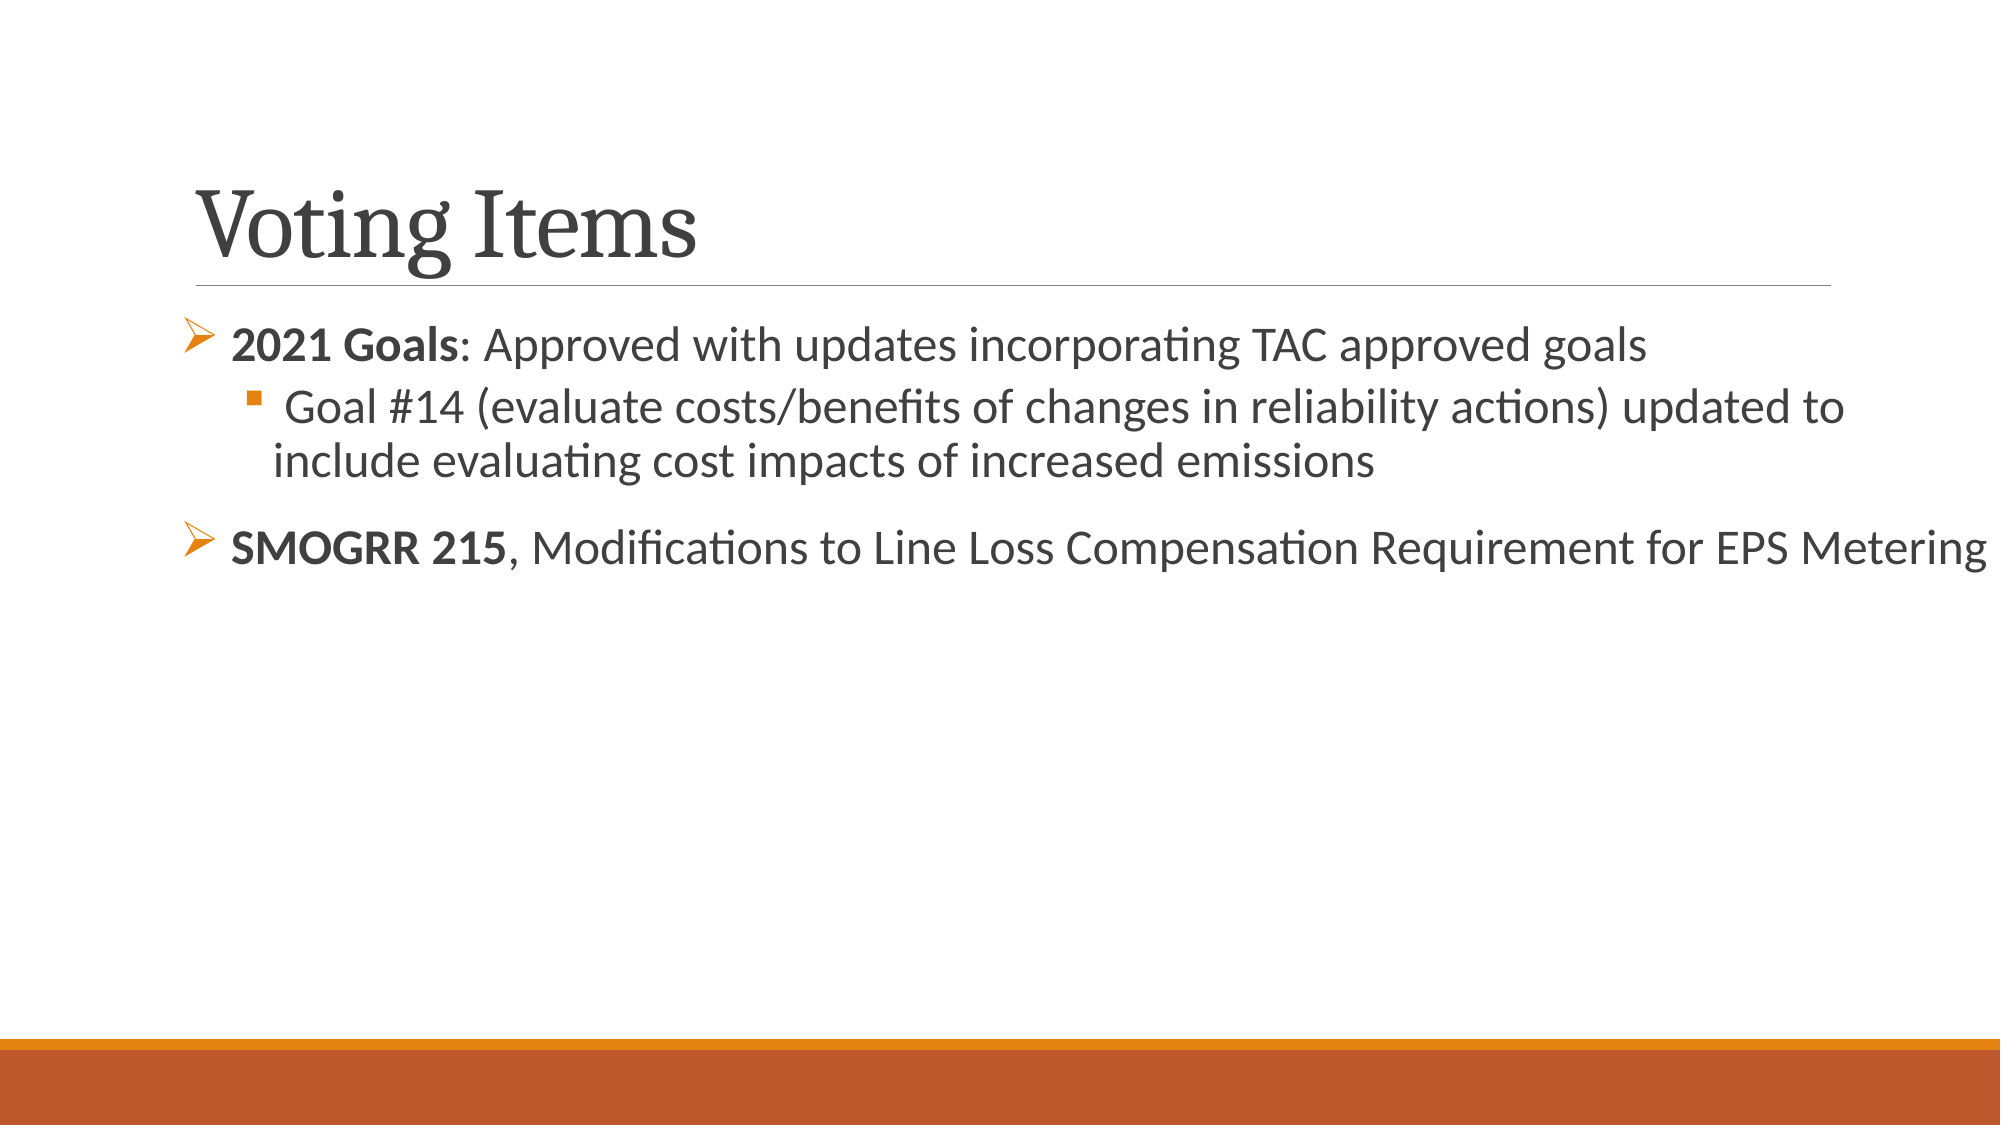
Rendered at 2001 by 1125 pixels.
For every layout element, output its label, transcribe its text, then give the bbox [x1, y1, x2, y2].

title Voting Items [180, 47, 1830, 285]
list 2021 Goals: Approved with updates incorporating TAC approved goals Goal #14 (evaluate costs/benefits of changes in reliability actions) updated to include evaluating cost impacts of increased emissions SMOGRR 215, Modifications to Line Loss Compensation Requirement for EPS Metering [180, 310, 2000, 971]
